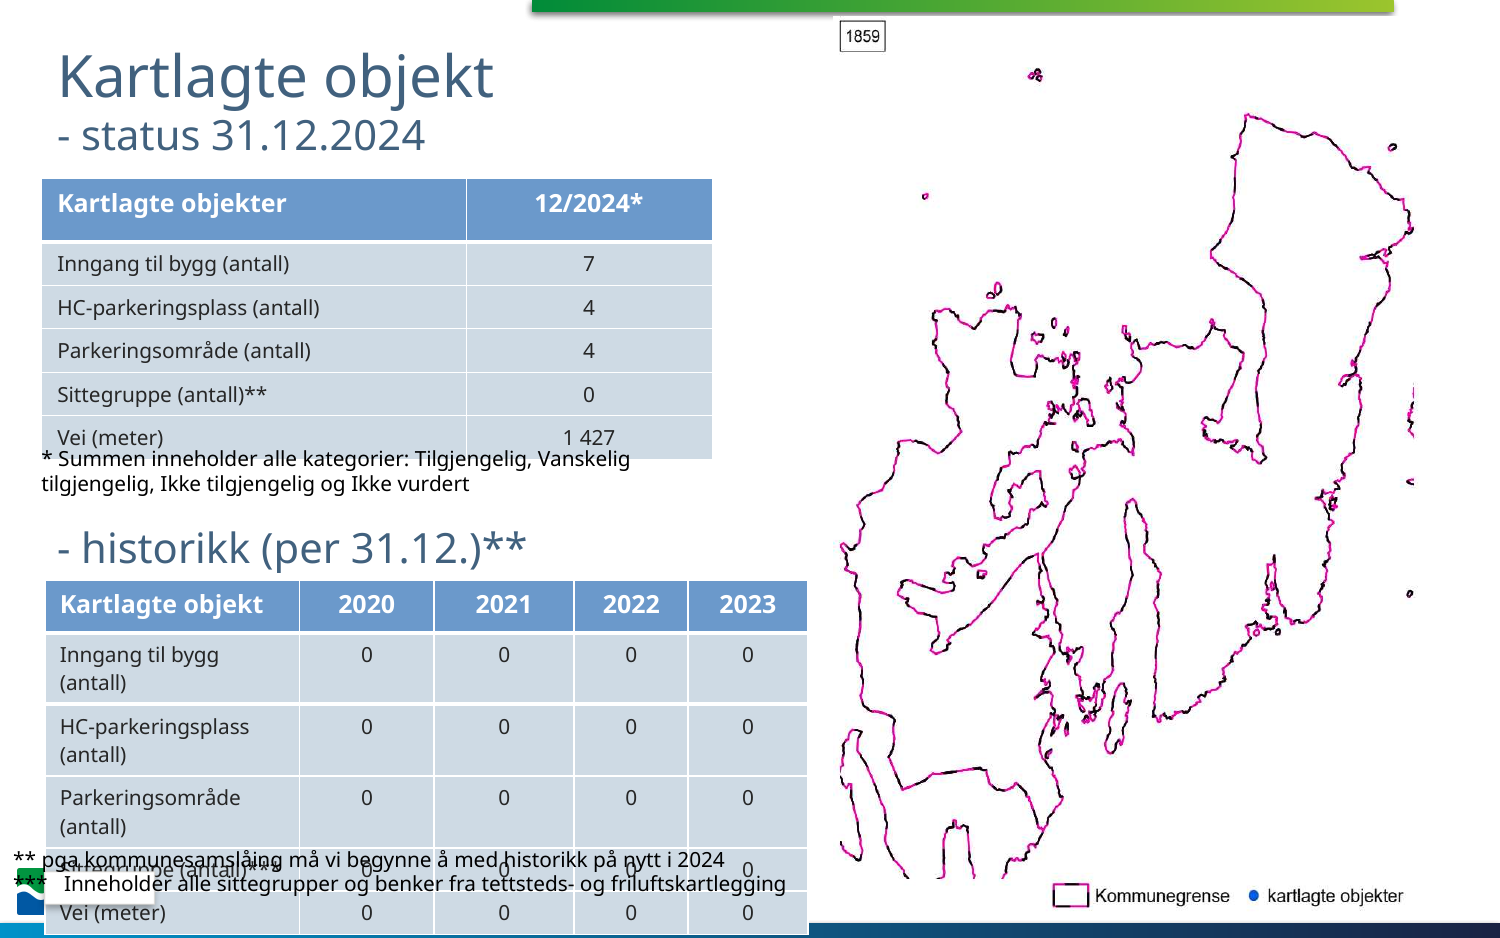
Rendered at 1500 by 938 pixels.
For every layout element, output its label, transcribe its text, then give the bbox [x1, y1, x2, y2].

text_box - historikk (per 31.12.)** [42, 496, 828, 580]
table_cell Parkeringsområde (antall) [42, 329, 466, 372]
table_cell 0 [575, 635, 687, 702]
table_header 2023 [689, 581, 807, 631]
table_cell 0 [300, 904, 433, 934]
table_cell 0 [575, 904, 687, 934]
table_cell 4 [467, 286, 712, 328]
picture [833, 16, 1419, 913]
text_box * Summen inneholder alle kategorier: Tilgjengelig, Vanskelig tilgjengelig, Ikke tilgjengelig og Ikke vurdert [26, 438, 711, 504]
table_cell Inngang til bygg (antall) [42, 244, 466, 285]
table_cell Sittegruppe (antall)** [42, 373, 466, 415]
table_header 2021 [435, 581, 573, 631]
table_header 2022 [575, 581, 687, 631]
table_cell 0 [575, 706, 687, 775]
table_header Kartlagte objekter [42, 179, 466, 240]
table_cell 0 [435, 777, 573, 838]
table_cell 0 [467, 373, 712, 415]
table_cell 0 [575, 777, 687, 838]
text_box Kartlagte objekt - status 31.12.2024 [42, 24, 828, 167]
table_cell 0 [435, 904, 573, 934]
table_cell Parkeringsområde (antall) [46, 777, 299, 838]
table_cell 0 [802, 849, 807, 890]
table_cell HC-parkeringsplass (antall) [46, 706, 299, 775]
table_cell 0 [689, 777, 807, 847]
table_header 12/2024* [467, 179, 712, 240]
table_cell 0 [435, 635, 573, 702]
table_cell 1 427 [467, 416, 712, 459]
table_cell 4 [467, 329, 712, 372]
text_box ** pga kommunesamslåing må vi begynne å med historikk på nytt i 2024 *** Inneholder alle sittegrupper og benker fra tettsteds- og friluftskartlegging [0, 838, 802, 904]
table_cell 0 [689, 635, 807, 702]
table_cell 7 [467, 244, 712, 285]
table_cell 0 [435, 706, 573, 775]
table_cell HC-parkeringsplass (antall) [42, 286, 466, 328]
table_cell 0 [689, 706, 807, 775]
table_cell Inngang til bygg (antall) [46, 635, 299, 702]
table_cell 0 [300, 706, 433, 775]
table_cell 0 [300, 635, 433, 702]
table_cell 0 [689, 892, 807, 934]
table_cell Vei (meter) [42, 416, 466, 438]
table_header 2020 [300, 581, 433, 631]
table_header Kartlagte objekt [46, 581, 299, 631]
table_cell 0 [300, 777, 433, 838]
table_cell Vei (meter) [46, 904, 299, 934]
